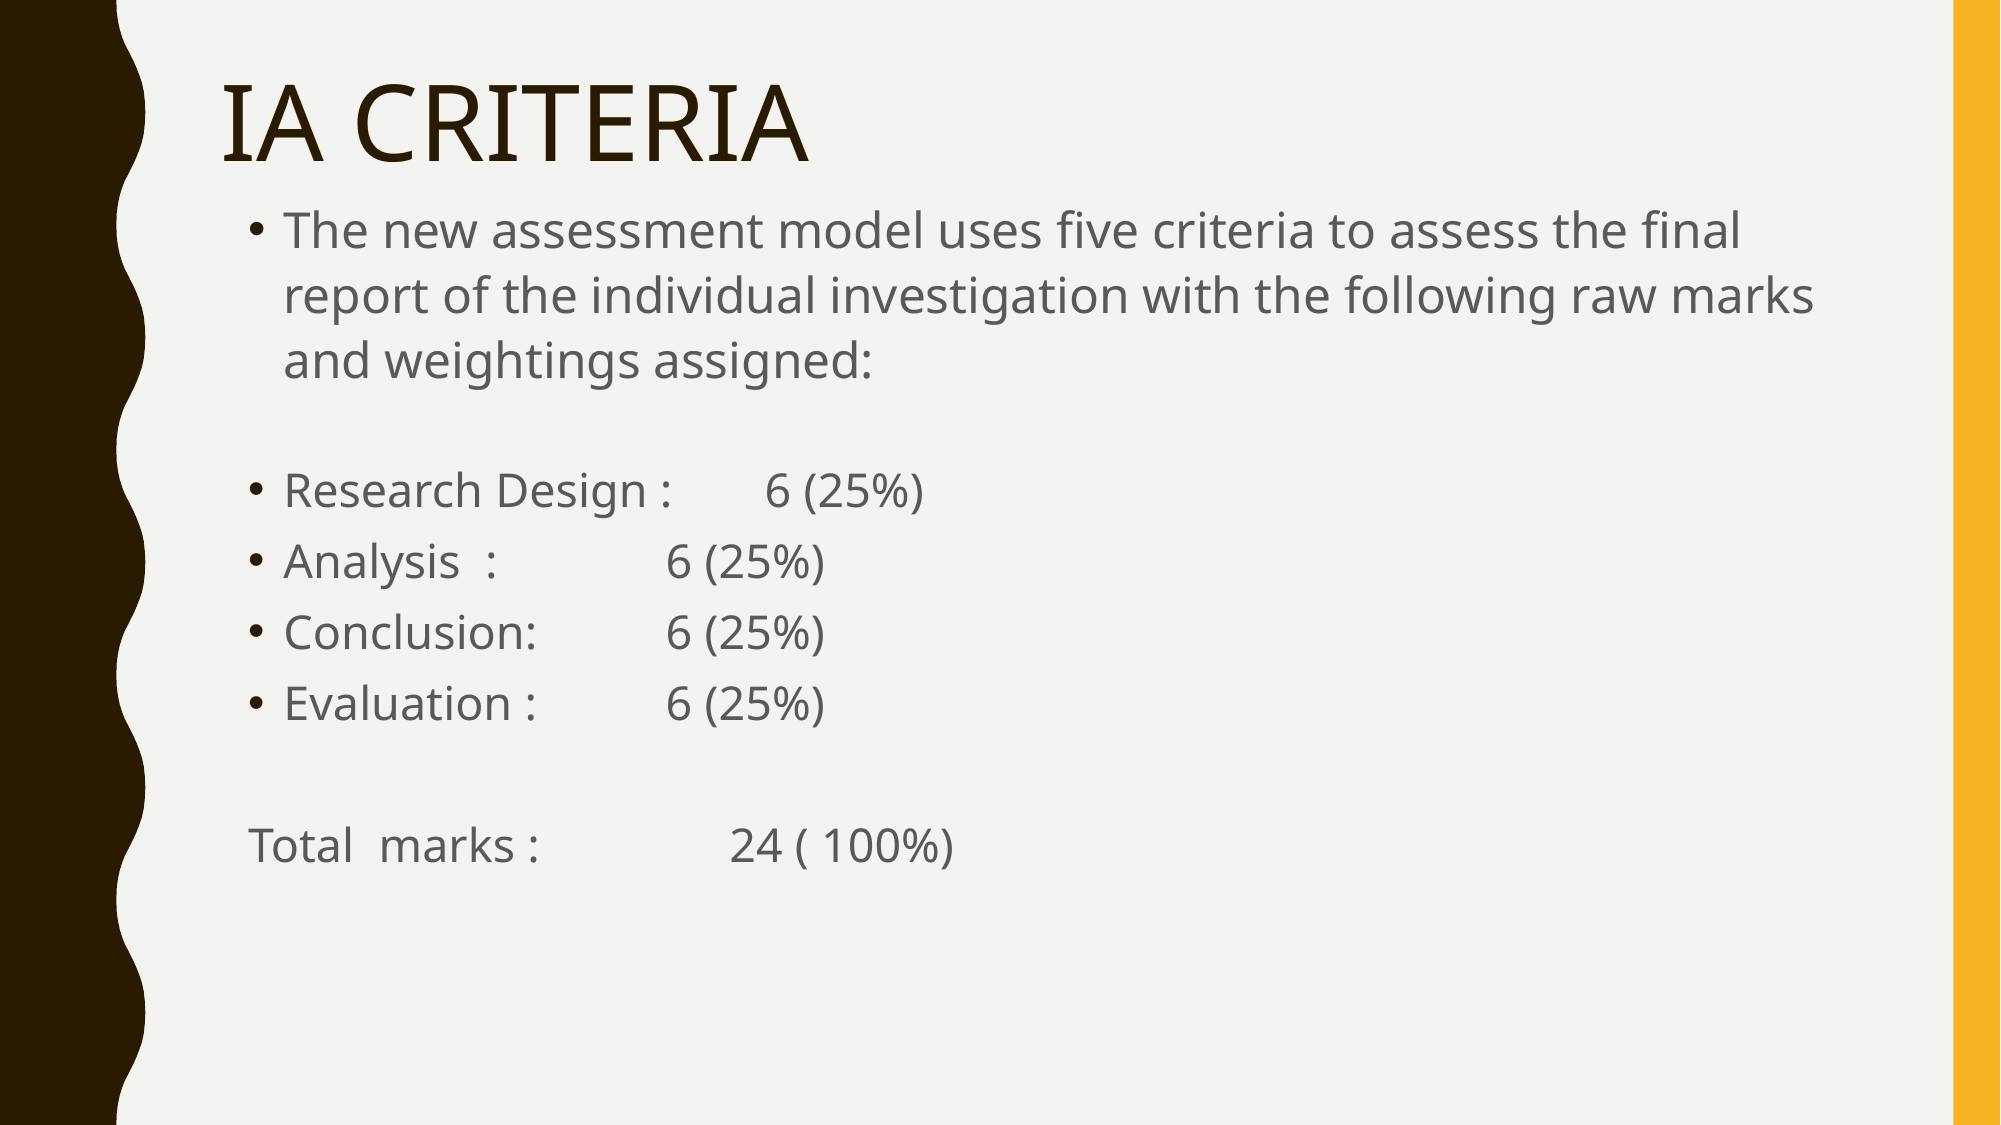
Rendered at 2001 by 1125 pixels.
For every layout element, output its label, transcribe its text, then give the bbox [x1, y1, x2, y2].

list The new assessment model uses five criteria to assess the final report of the individual investigation with the following raw marks and weightings assigned: Research Design : 6 (25%) Analysis : 6 (25%) Conclusion: 6 (25%) Evaluation : 6 (25%) Total marks : 24 ( 100%) [233, 185, 1903, 1063]
title IA CRITERIA [205, 62, 1875, 308]
